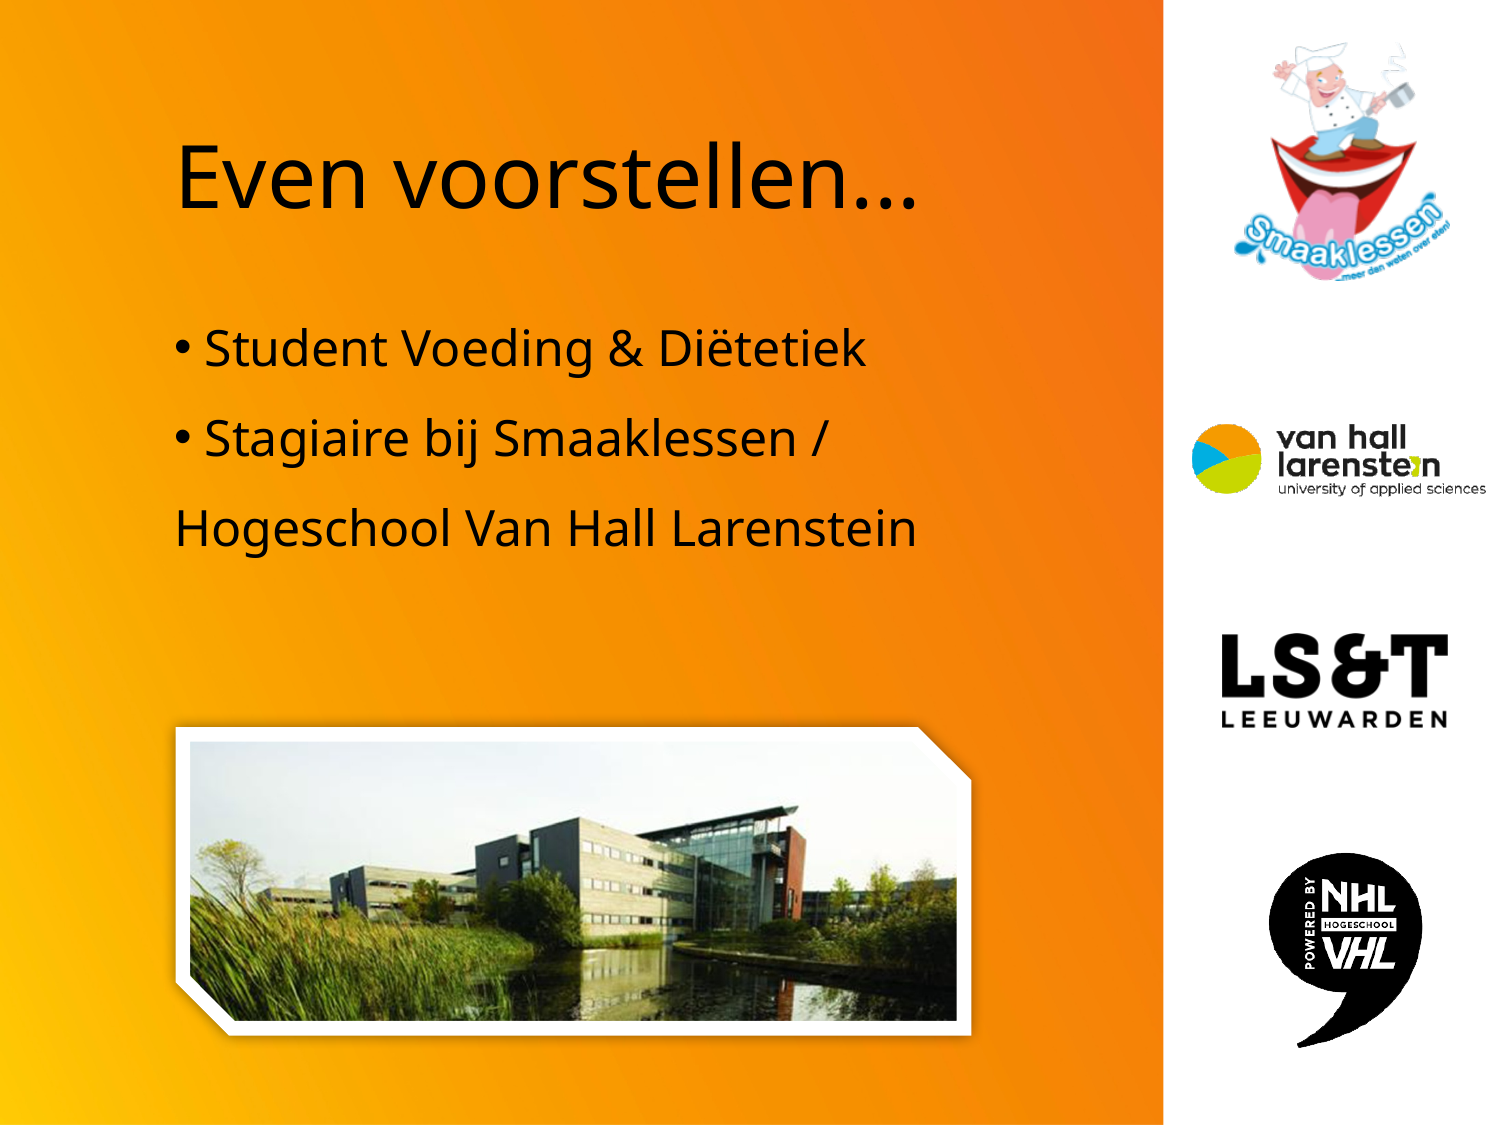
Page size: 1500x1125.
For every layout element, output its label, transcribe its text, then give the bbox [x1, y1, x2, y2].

text_box Even voorstellen... [159, 113, 1046, 234]
text_box Student Voeding & Diëtetiek Stagiaire bij Smaaklessen / Hogeschool Van Hall Larenstein [159, 278, 987, 564]
text_box [1161, 536, 1500, 1125]
picture [1233, 42, 1450, 281]
picture [1222, 633, 1449, 729]
picture [0, 0, 1500, 1125]
picture [1255, 833, 1436, 1059]
text_box [1161, 0, 1500, 388]
